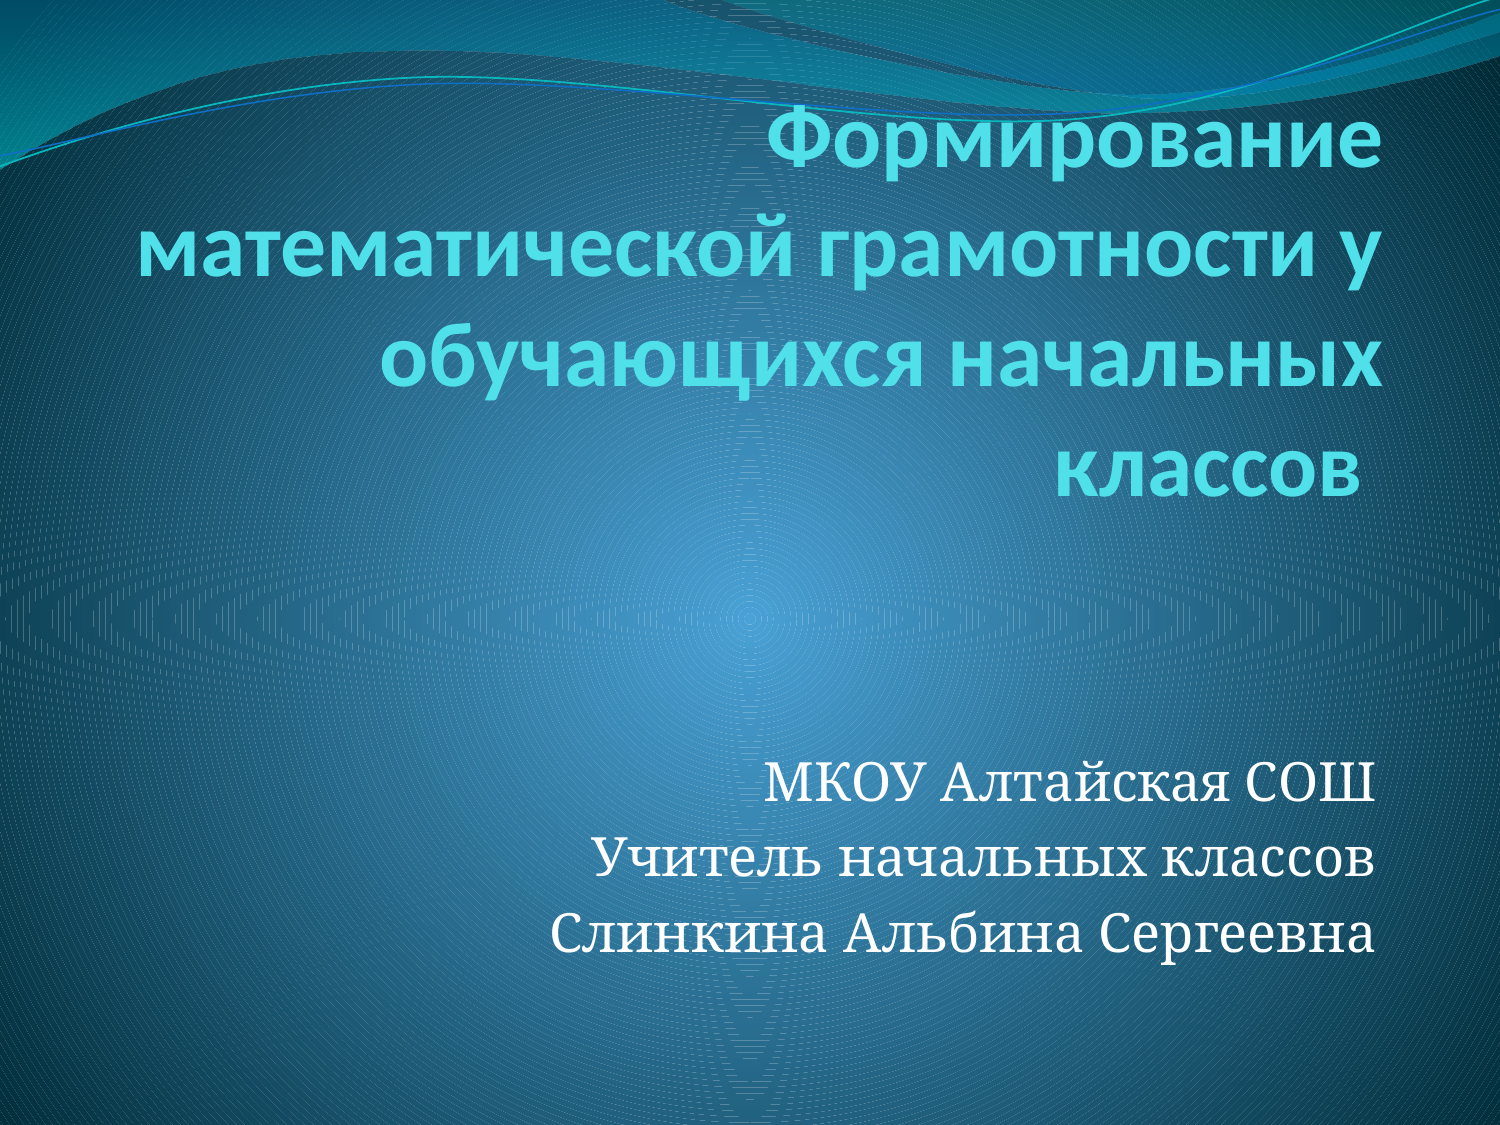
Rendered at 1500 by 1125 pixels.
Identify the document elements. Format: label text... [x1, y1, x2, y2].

title Формирование математической грамотности у обучающихся начальных классов [112, 113, 1388, 516]
subtitle МКОУ Алтайская СОШ Учитель начальных классов Слинкина Альбина Сергеевна [112, 739, 1388, 988]
